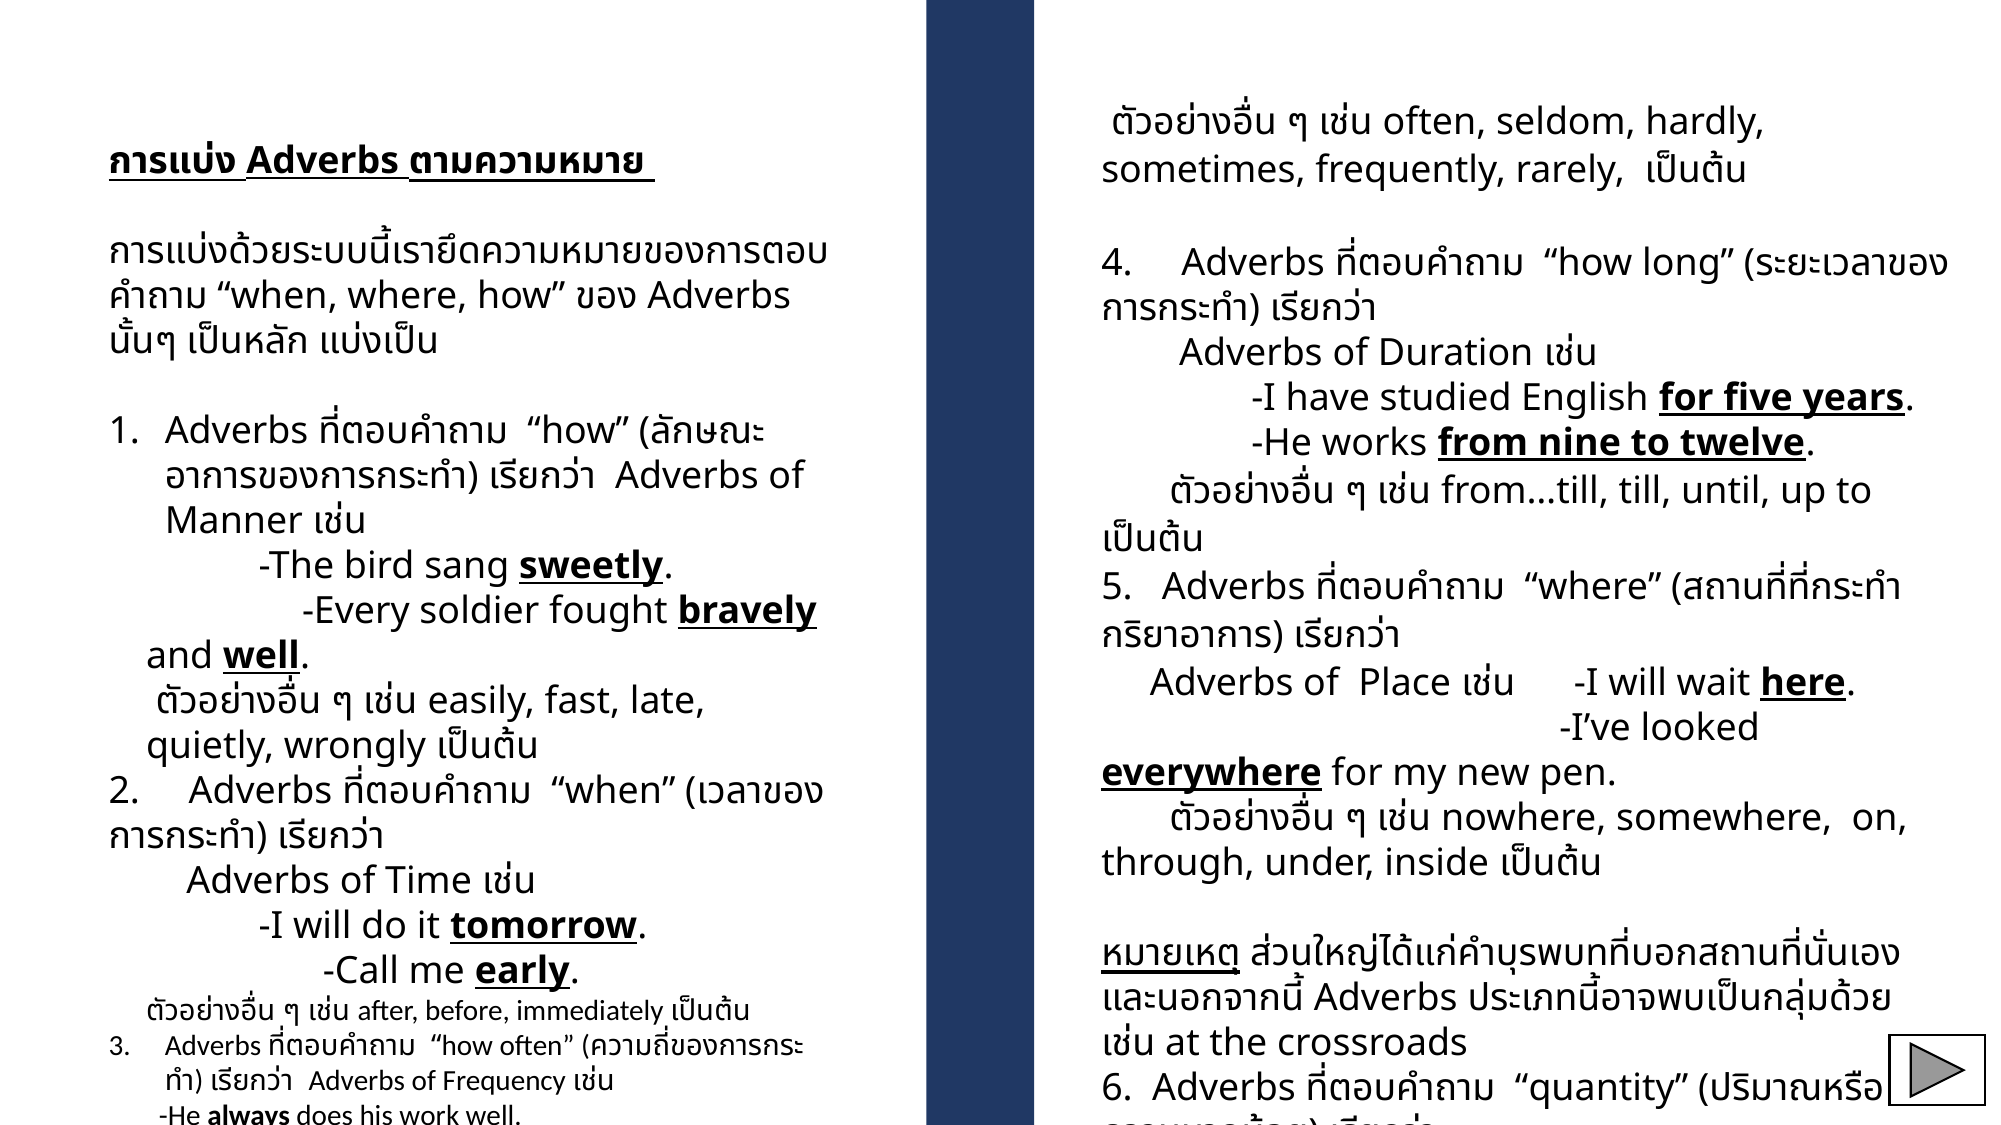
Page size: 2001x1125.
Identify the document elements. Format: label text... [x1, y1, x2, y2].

text_box การแบ่ง Adverbs ตามความหมาย การแบ่งด้วยระบบนี้เรายึดความหมายของการตอบคำถาม “when, where, how” ของ Adverbs นั้นๆ เป็นหลัก แบ่งเป็น Adverbs ที่ตอบคำถาม “how” (ลักษณะอาการของการกระทำ) เรียกว่า Adverbs of Manner เช่น -The bird sang sweetly. -Every soldier fought bravely and well. ตัวอย่างอื่น ๆ เช่น easily, fast, late, quietly, wrongly เป็นต้น 2. Adverbs ที่ตอบคำถาม “when” (เวลาของการกระทำ) เรียกว่า Adverbs of Time เช่น -I will do it tomorrow. -Call me early. ตัวอย่างอื่น ๆ เช่น after, before, immediately เป็นต้น Adverbs ที่ตอบคำถาม “how often” (ความถี่ของการกระทำ) เรียกว่า Adverbs of Frequency เช่น -He always does his work well. -She has never done that before. [93, 128, 857, 1125]
text_box [1971, 1034, 1986, 1106]
text_box ตัวอย่างอื่น ๆ เช่น often, seldom, hardly, sometimes, frequently, rarely, เป็นต้น 4. Adverbs ที่ตอบคำถาม “how long” (ระยะเวลาของการกระทำ) เรียกว่า Adverbs of Duration เช่น -I have studied English for five years. -He works from nine to twelve. ตัวอย่างอื่น ๆ เช่น from…till, till, until, up to เป็นต้น 5. Adverbs ที่ตอบคำถาม “where” (สถานที่ที่กระทำกริยาอาการ) เรียกว่า Adverbs of Place เช่น -I will wait here. -I’ve looked everywhere for my new pen. ตัวอย่างอื่น ๆ เช่น nowhere, somewhere, on, through, under, inside เป็นต้น หมายเหตุ ส่วนใหญ่ได้แก่คำบุรพบทที่บอกสถานที่นั่นเอง และนอกจากนี้ Adverbs ประเภทนี้อาจพบเป็นกลุ่มด้วย เช่น at the crossroads 6. Adverbs ที่ตอบคำถาม “quantity” (ปริมาณหรือความมากน้อย) เรียกว่า Adverbs of Quantity เช่น -He has not enough money to give me. -I walked very quickly to school yesterday ตัวอย่างอื่น ๆ เช่น quite, enough, much, only, really, fairly เป็นต้น [1086, 86, 1971, 1125]
text_box [925, 0, 1035, 1125]
